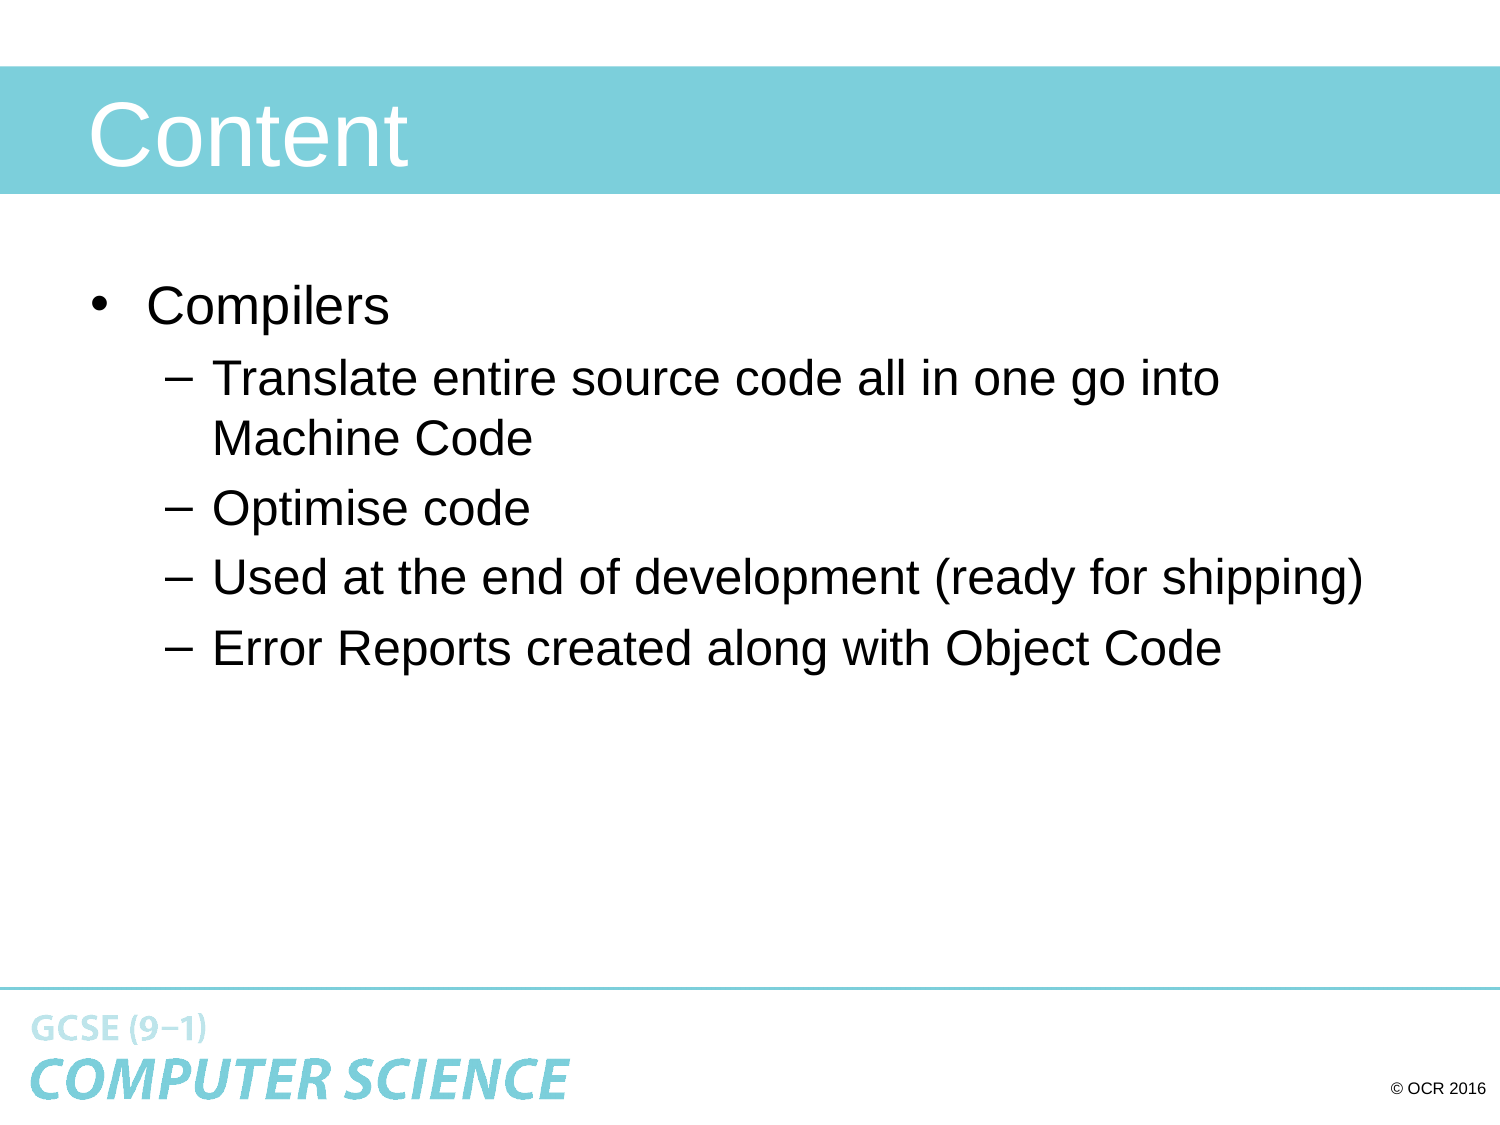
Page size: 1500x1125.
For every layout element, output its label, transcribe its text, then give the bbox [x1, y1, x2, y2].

list Compilers Translate entire source code all in one go into Machine Code Optimise code Used at the end of development (ready for shipping) Error Reports created along with Object Code [75, 262, 1425, 965]
title Content [0, 66, 1500, 194]
picture [0, 987, 1500, 1124]
